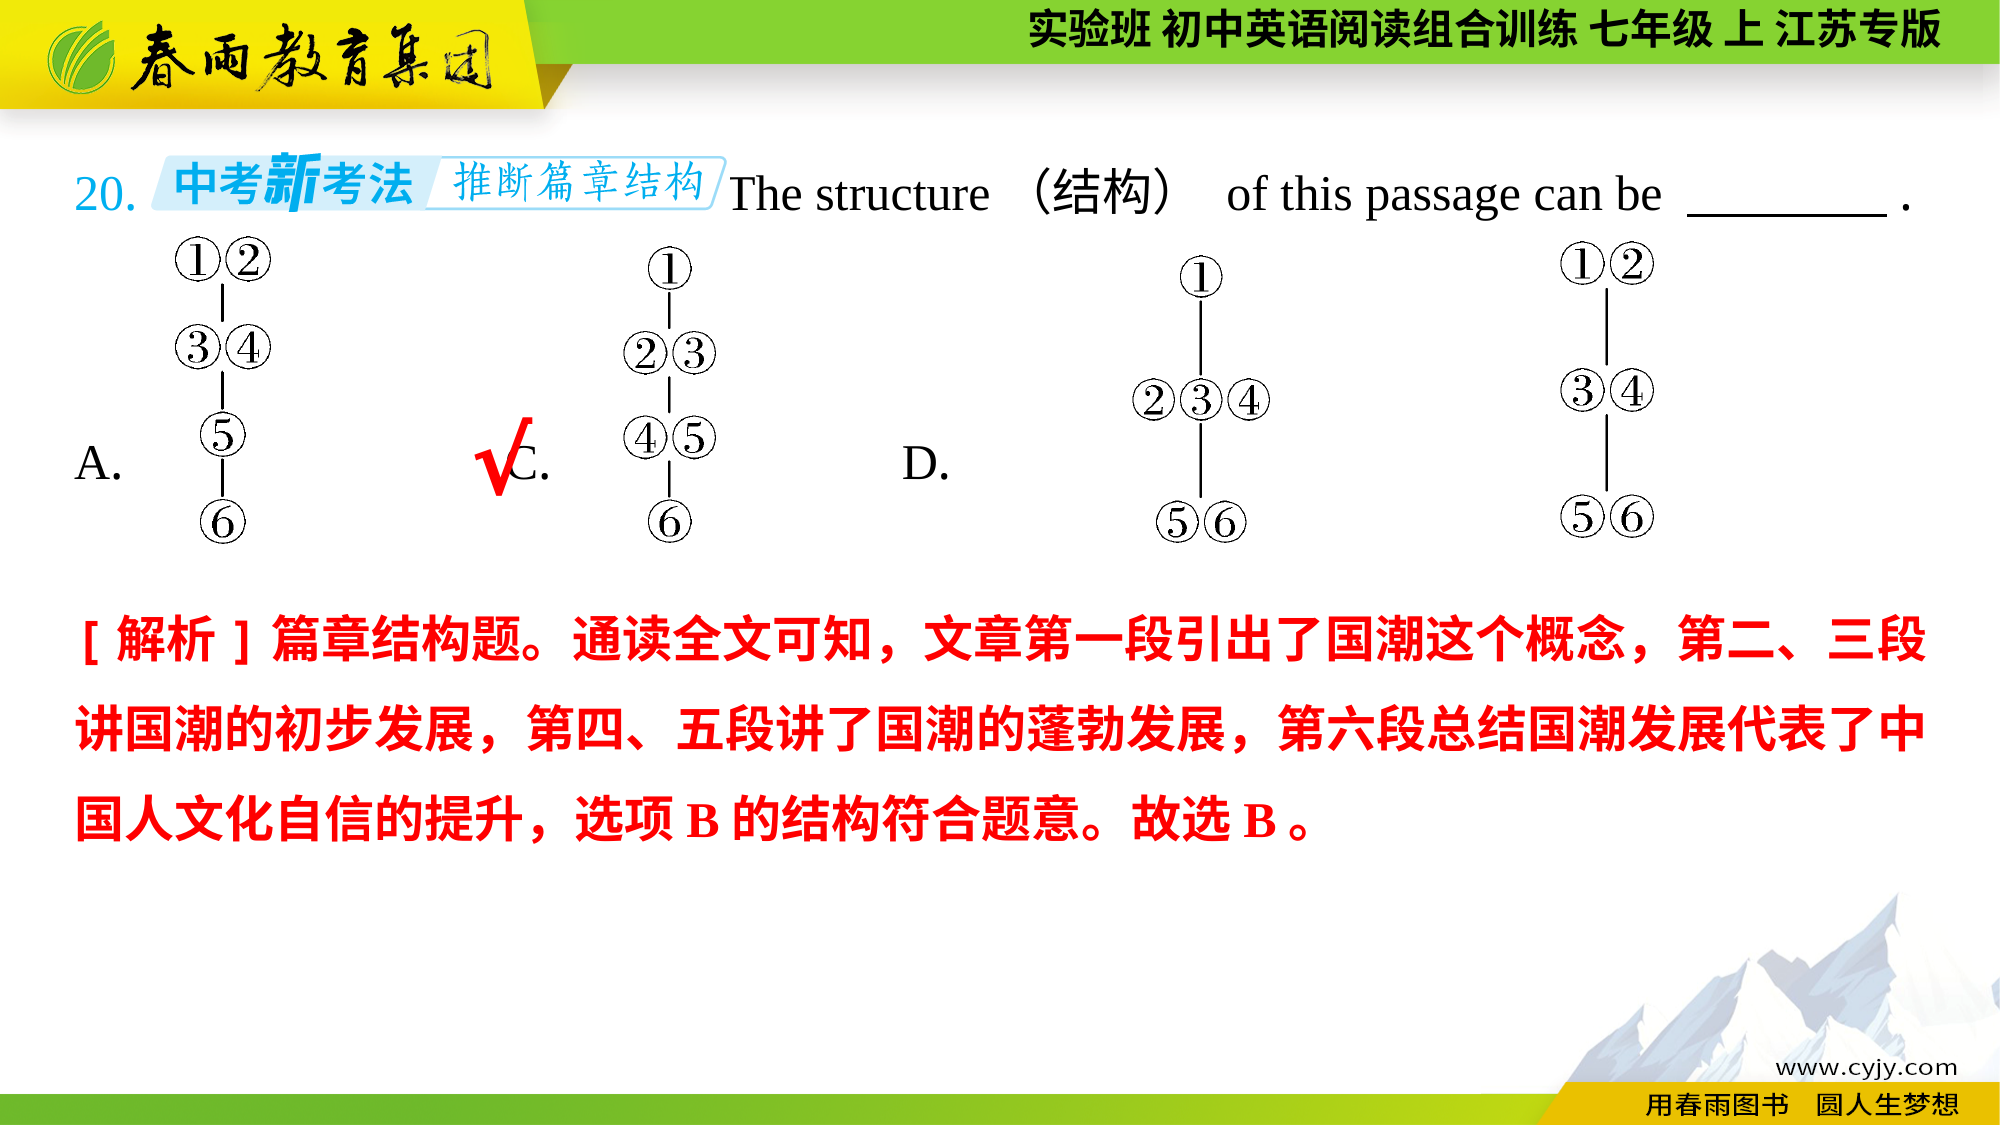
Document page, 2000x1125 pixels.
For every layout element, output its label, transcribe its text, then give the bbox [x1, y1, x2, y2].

text_box [解析]篇章结构题。通读全文可知，文章第一段引出了国潮这个概念，第二、三段讲国潮的初步发展，第四、五段讲了国潮的蓬勃发展，第六段总结国潮发展代表了中国人文化自信的提升，选项B的结构符合题意。故选B。 [59, 569, 1944, 855]
list 20. The structure（结构） of this passage can be . A. B. C. D. [59, 122, 1944, 502]
picture [0, 0, 2000, 1125]
text_box √ [456, 395, 555, 521]
